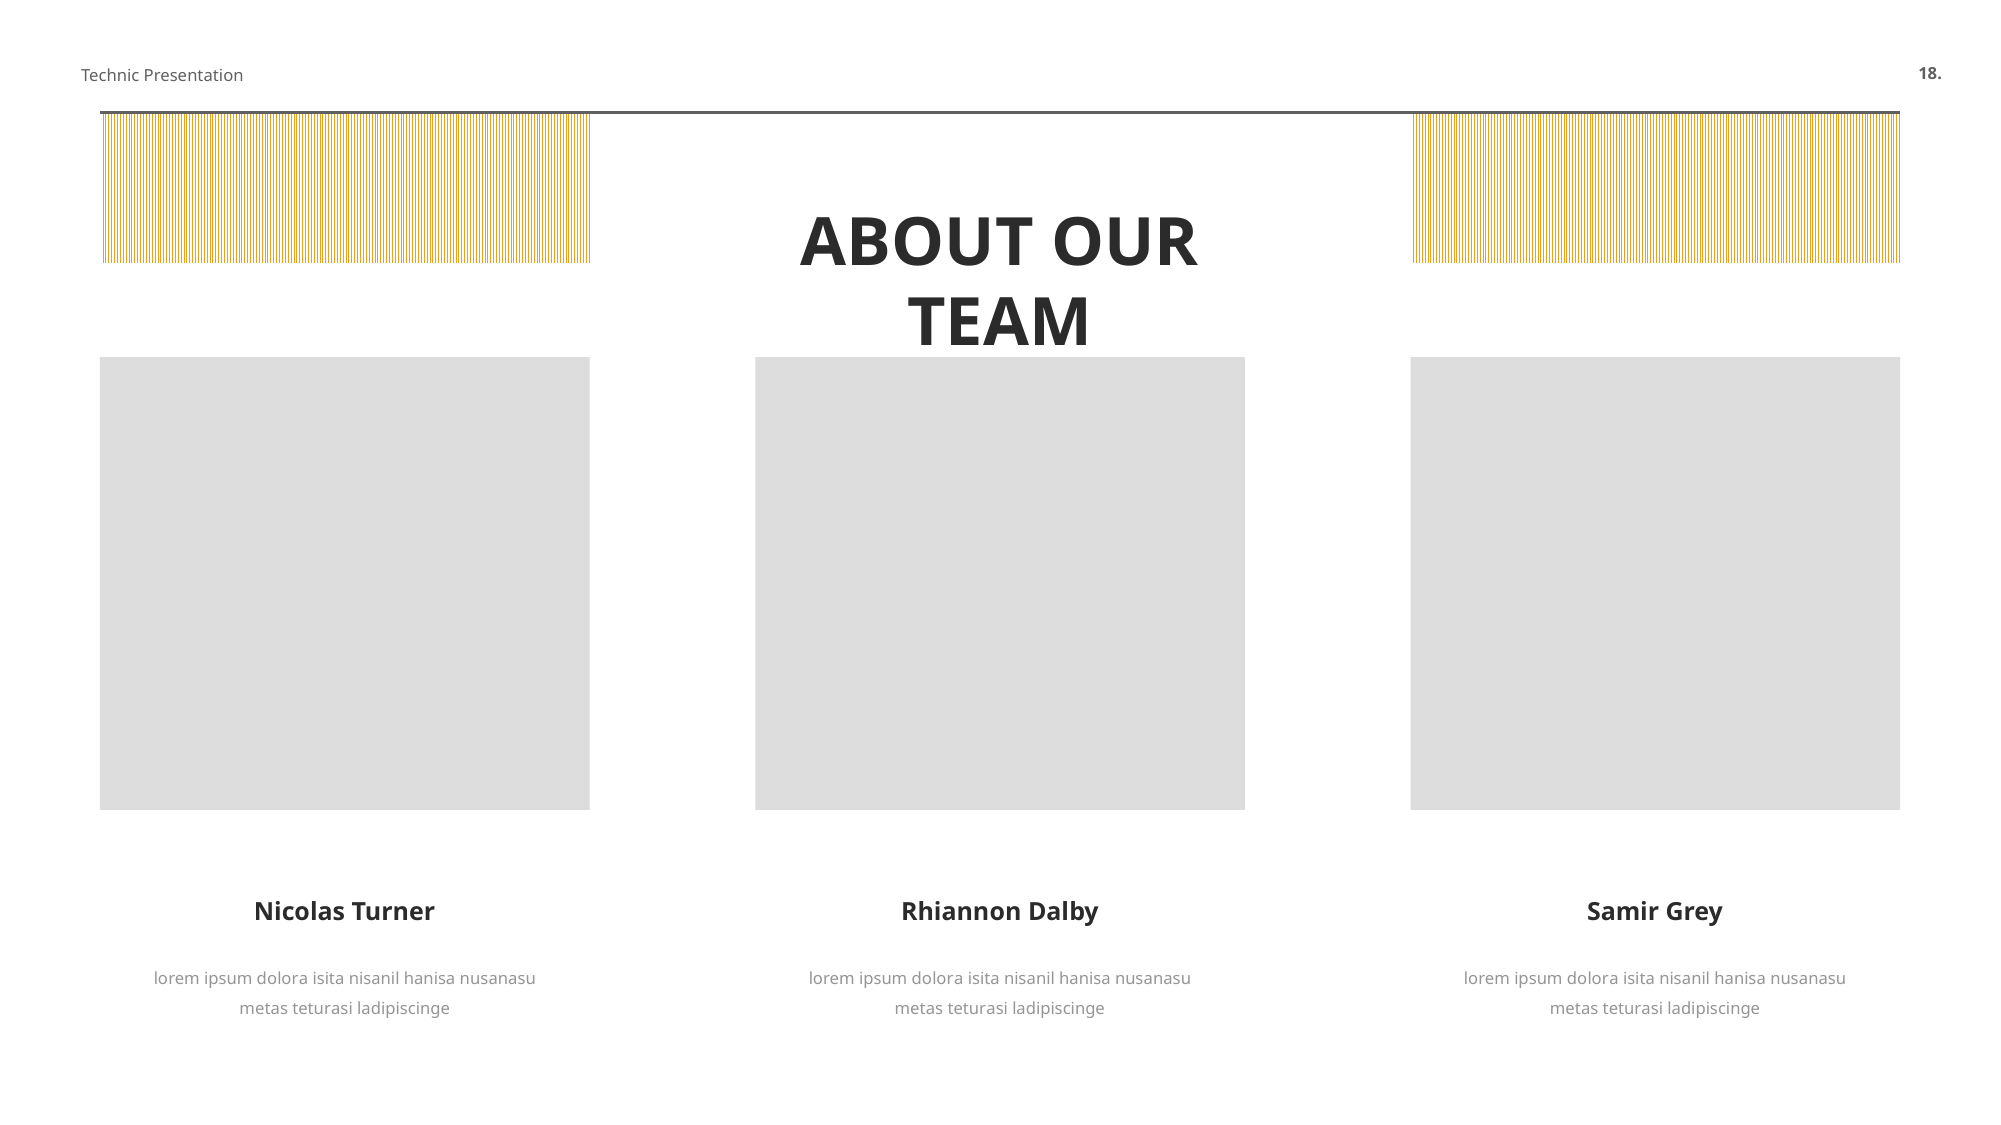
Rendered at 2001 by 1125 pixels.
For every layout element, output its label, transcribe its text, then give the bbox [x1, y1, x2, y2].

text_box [99, 114, 1901, 264]
text_box ABOUT OUR TEAM [733, 264, 1267, 367]
picture [755, 367, 1245, 810]
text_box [138, 887, 552, 1023]
picture [1410, 357, 1901, 810]
picture [99, 357, 590, 810]
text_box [83, 55, 1918, 93]
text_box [1448, 887, 1862, 1023]
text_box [793, 887, 1207, 1023]
